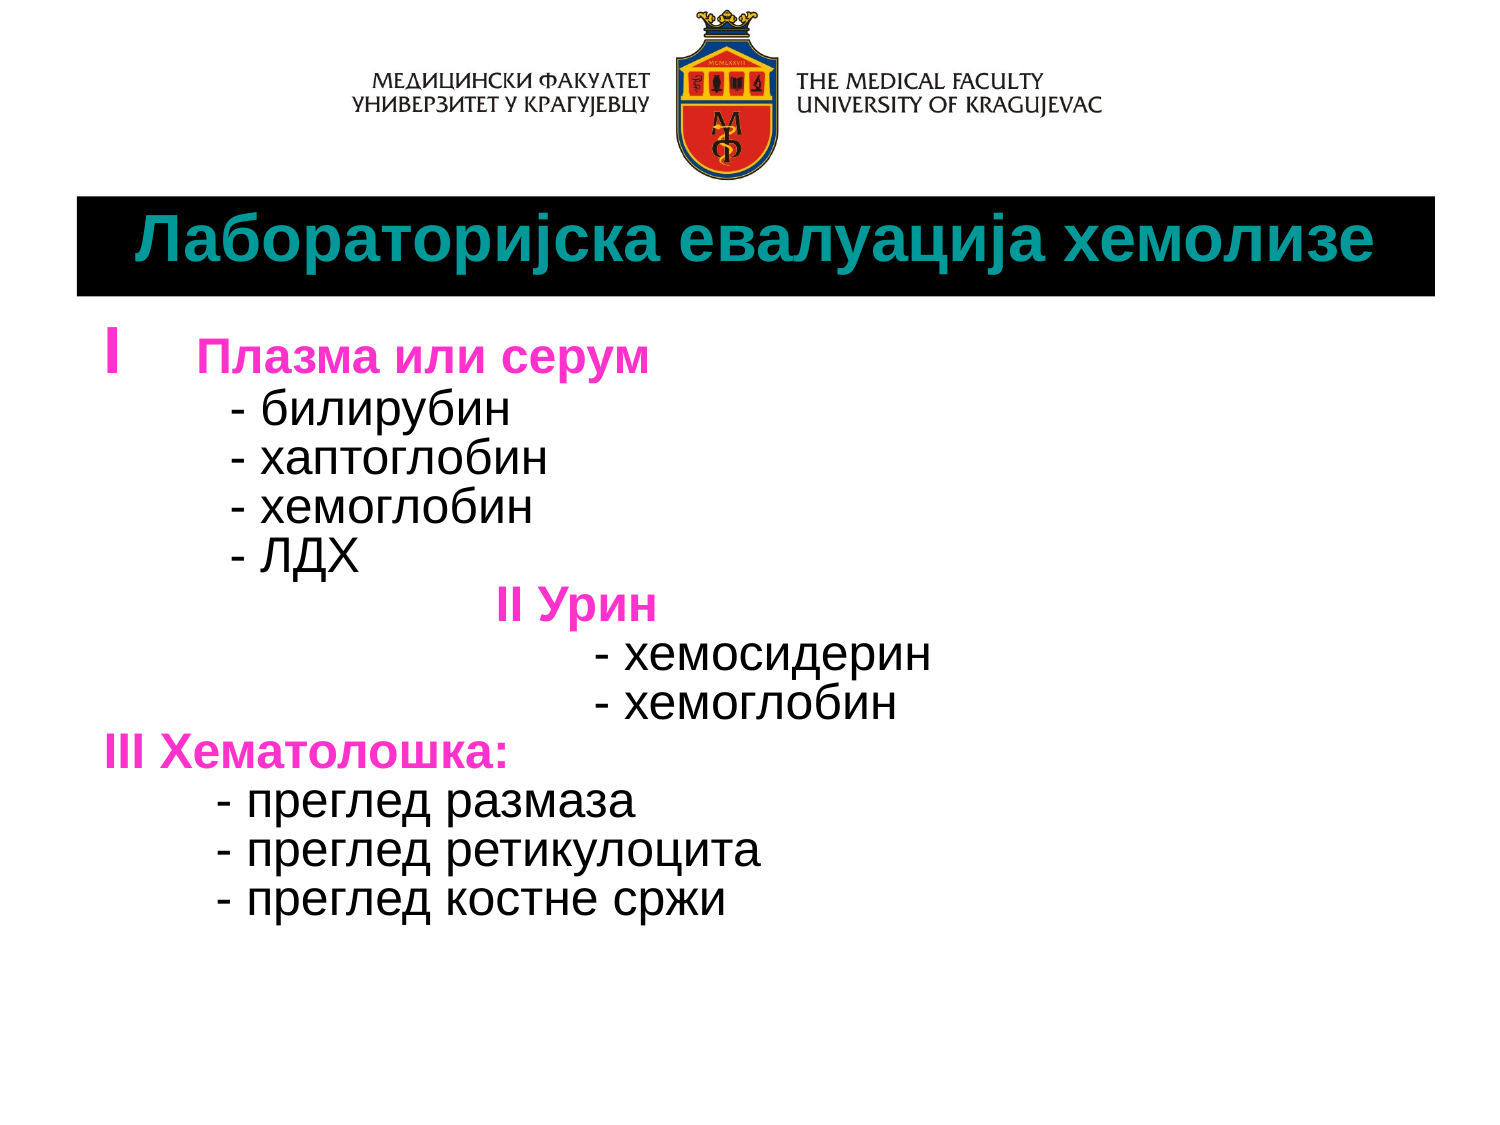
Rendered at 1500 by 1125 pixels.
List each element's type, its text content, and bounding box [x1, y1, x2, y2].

picture [328, 0, 1125, 191]
title Лабораторијска евалуација хемолизе [76, 196, 1436, 297]
list I Плазма или серум - билирубин - хаптоглобин - хемоглобин - ЛДХ II Урин - хемосидерин - хемоглобин III Хематолошка: - преглед размаза - преглед ретикулоцита - преглед костне сржи [88, 324, 1352, 1125]
